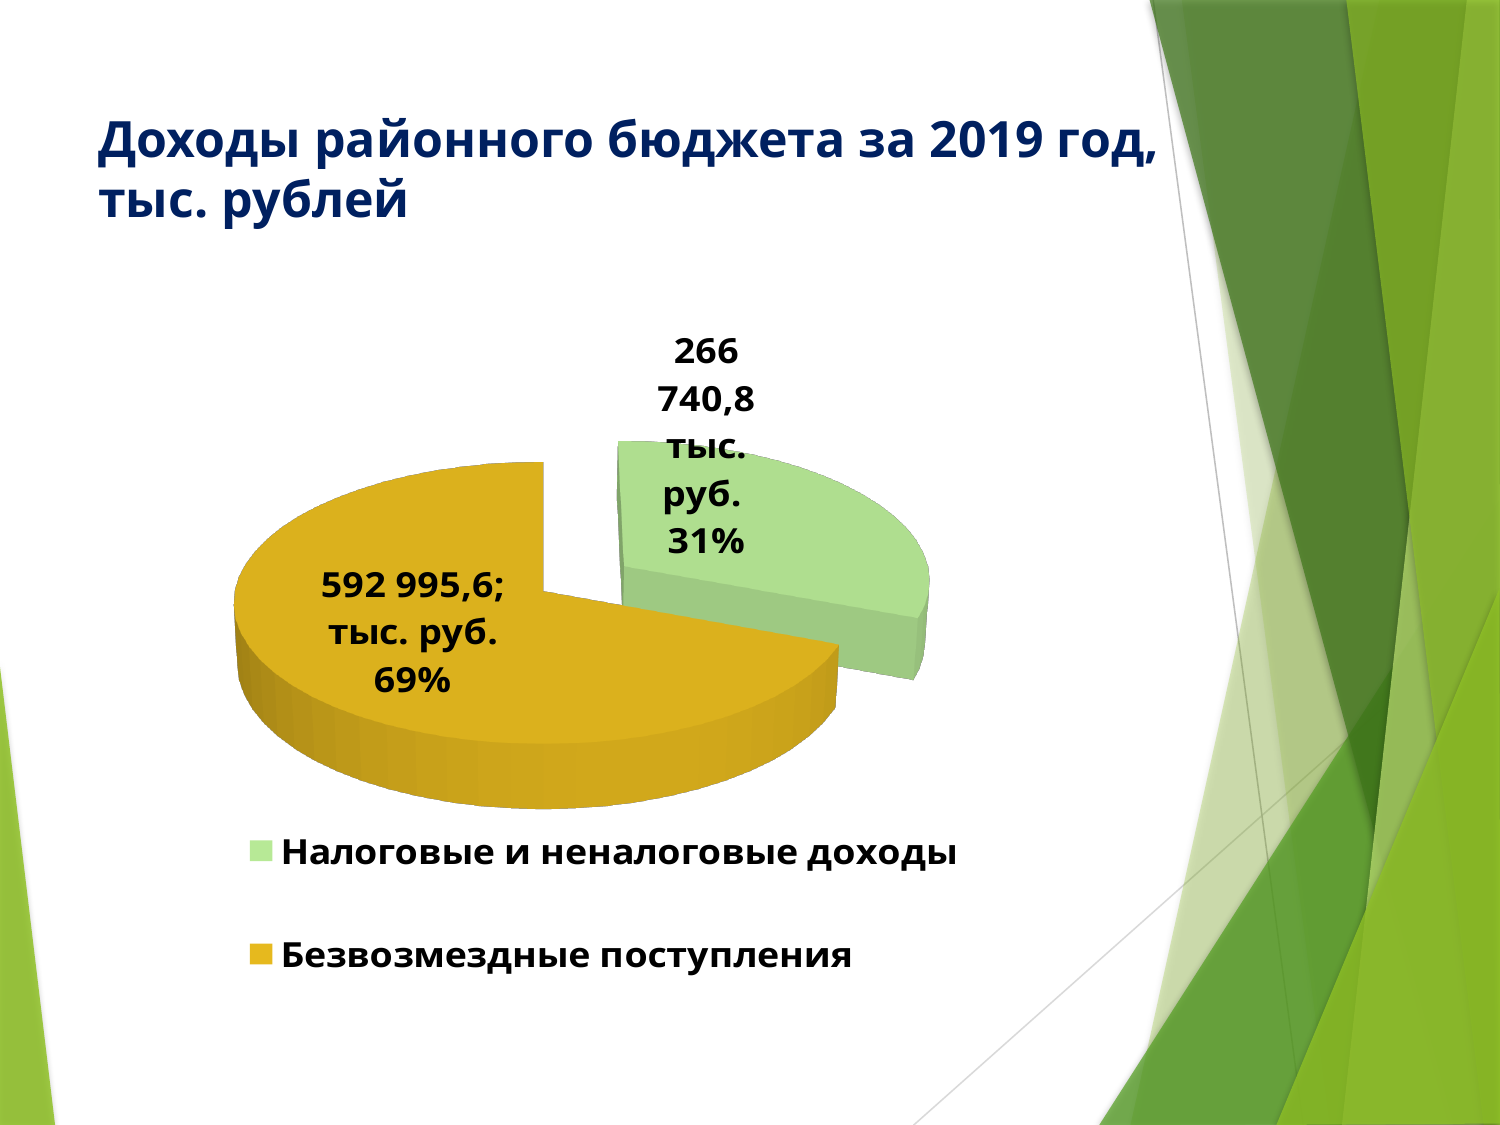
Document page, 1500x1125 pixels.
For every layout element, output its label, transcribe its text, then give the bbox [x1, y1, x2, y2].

title Доходы районного бюджета за 2019 год, тыс. рублей [83, 99, 1223, 254]
chart [64, 254, 1247, 1036]
